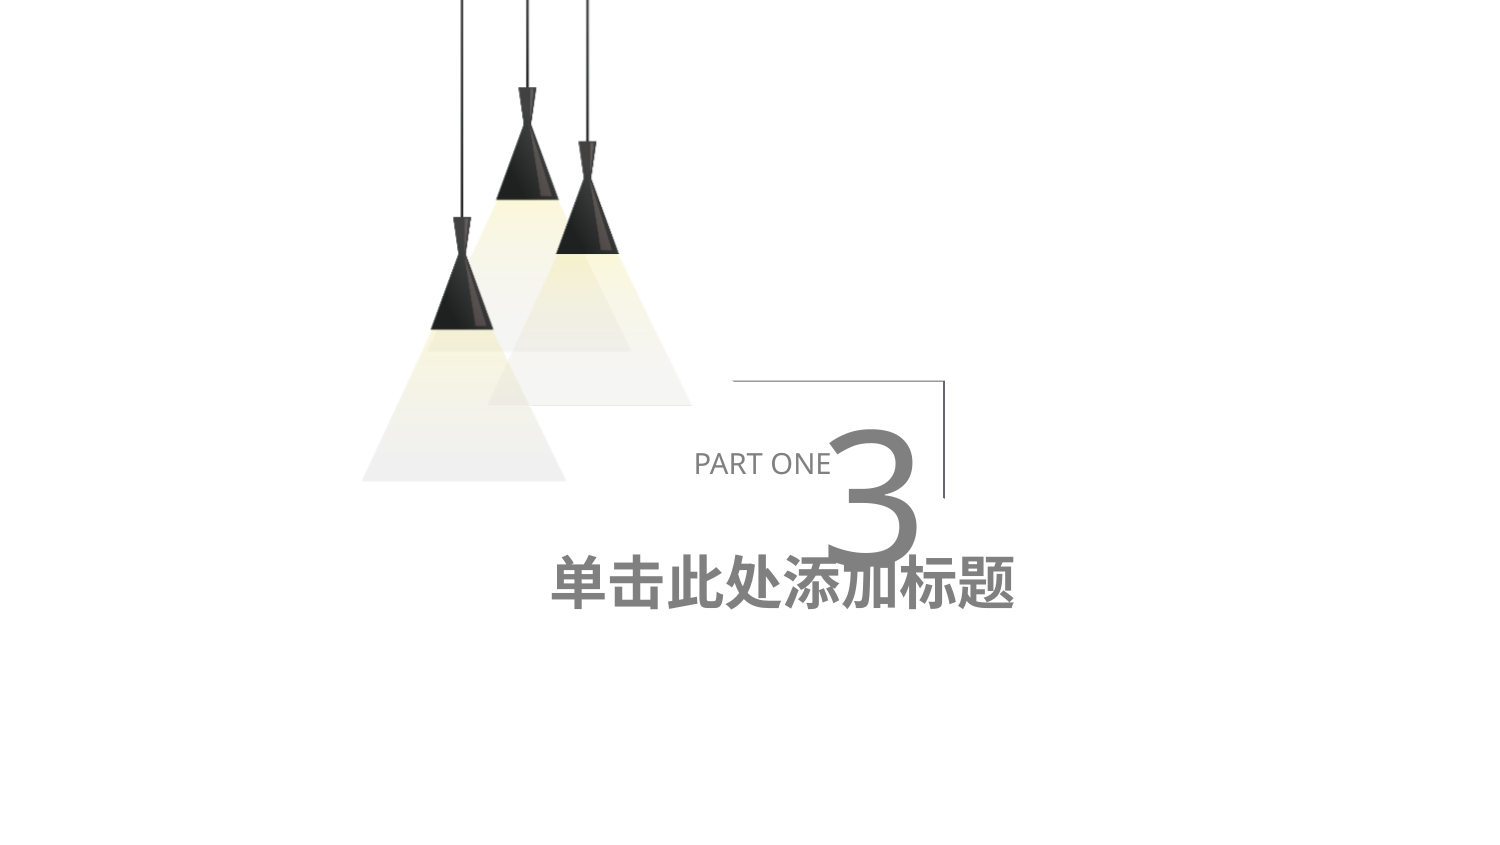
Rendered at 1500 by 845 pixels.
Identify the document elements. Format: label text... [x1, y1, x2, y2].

text_box [730, 378, 947, 501]
picture [354, 0, 698, 499]
text_box 单击此处添加标题 [449, 540, 1117, 622]
text_box 3 [791, 372, 957, 609]
text_box PART ONE [702, 439, 876, 486]
